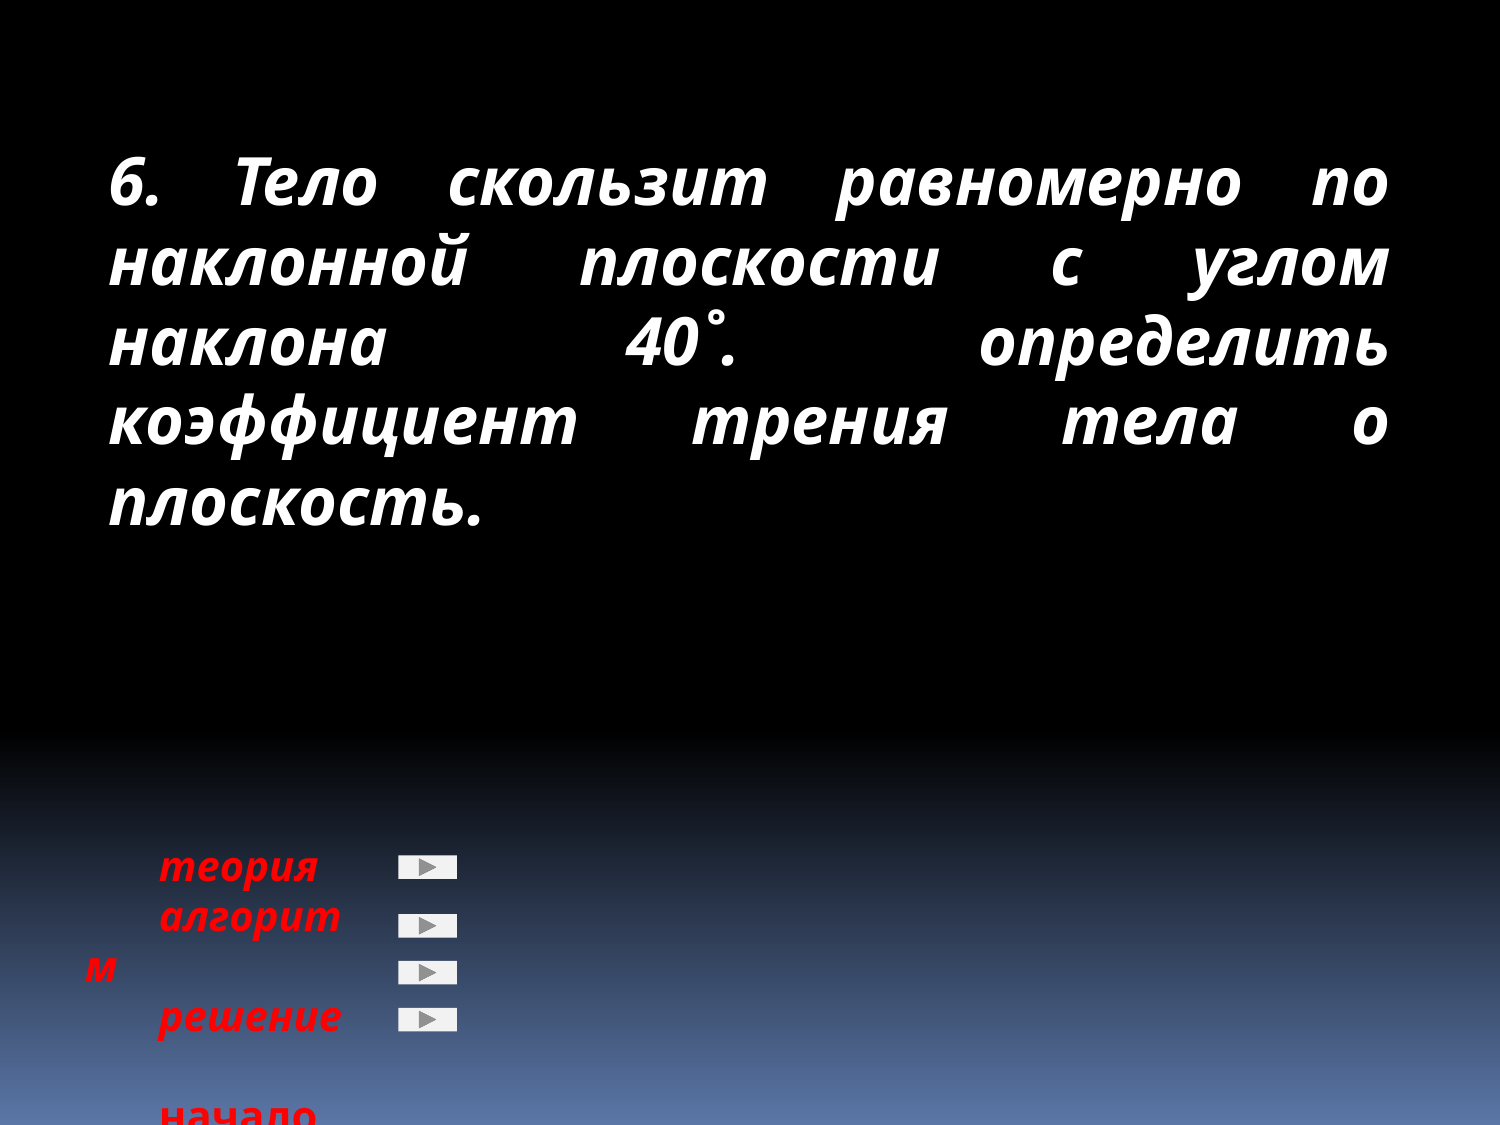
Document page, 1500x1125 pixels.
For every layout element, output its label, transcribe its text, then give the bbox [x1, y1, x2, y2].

text_box [397, 959, 459, 986]
text_box [397, 854, 459, 880]
text_box 6. Тело скользит равномерно по наклонной плоскости с углом наклона 40˚. определить коэффициент трения тела о плоскость. [93, 131, 1407, 546]
text_box [397, 912, 459, 939]
text_box [397, 1006, 459, 1033]
text_box теория алгоритм решение начало [70, 831, 364, 1125]
